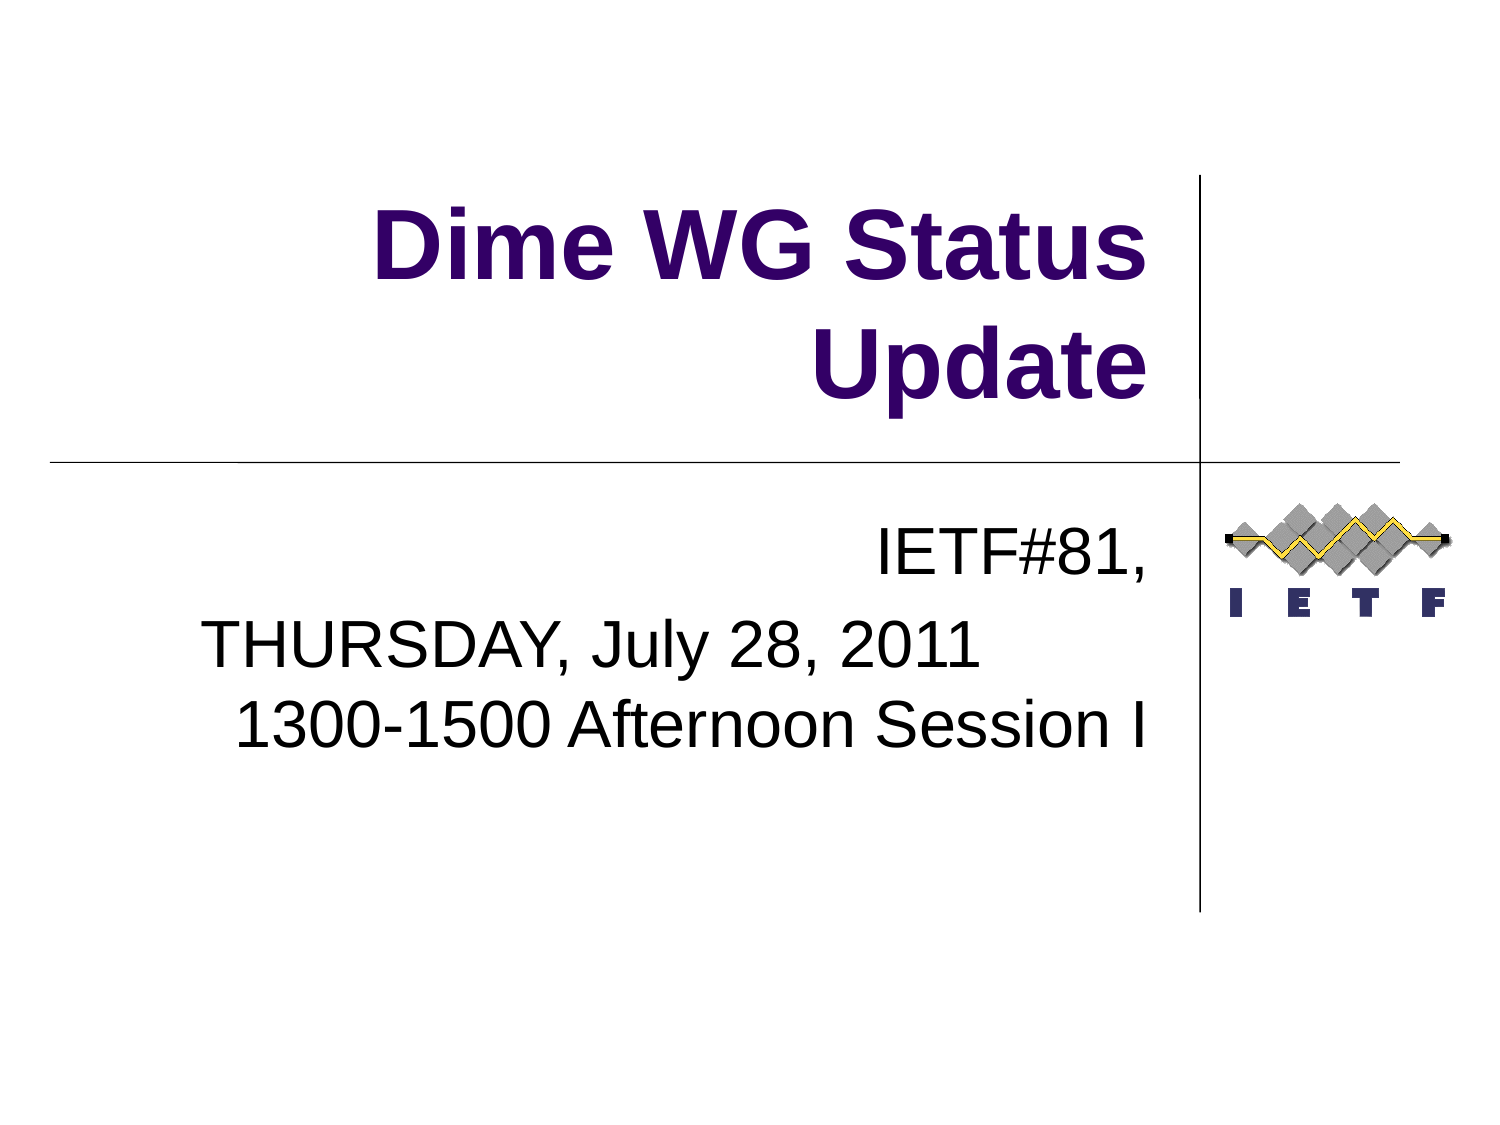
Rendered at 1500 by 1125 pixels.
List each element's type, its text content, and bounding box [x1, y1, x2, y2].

subtitle IETF#81, THURSDAY, July 28, 2011 1300-1500 Afternoon Session I [139, 499, 1165, 888]
title Dime WG Status Update [51, 76, 1165, 427]
picture [1212, 487, 1463, 631]
